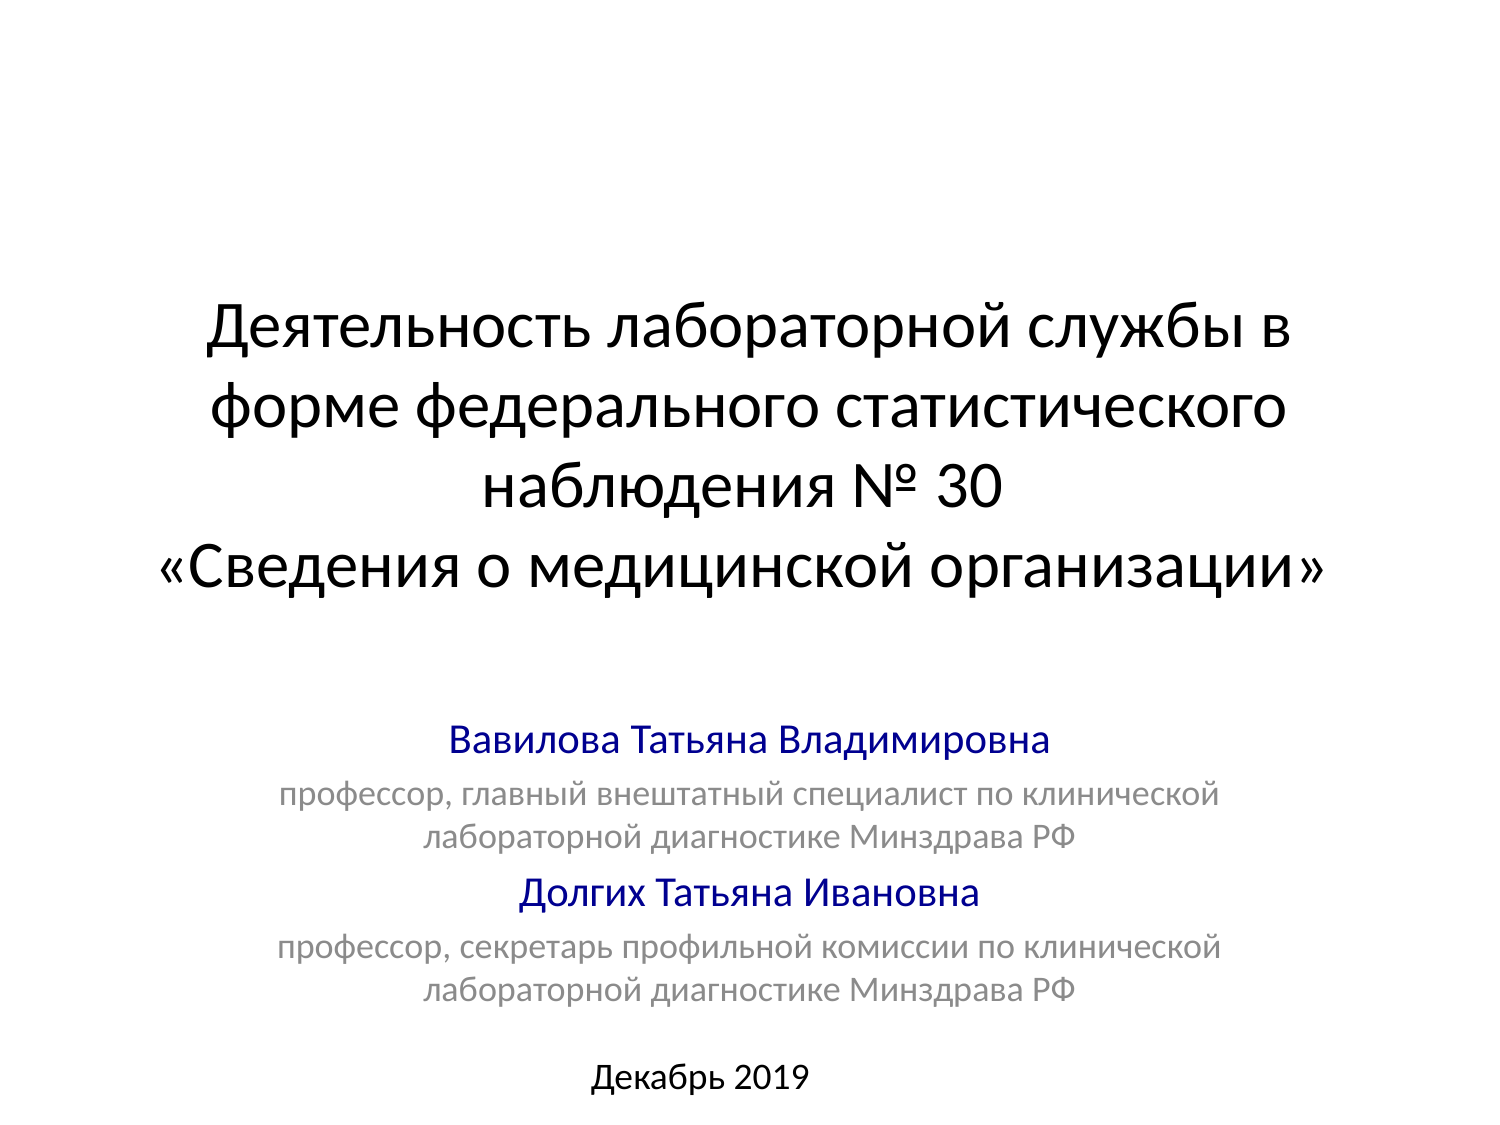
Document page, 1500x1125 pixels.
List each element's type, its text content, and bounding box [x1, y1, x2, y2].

text_box Декабрь 2019 [576, 1045, 825, 1105]
title Деятельность лабораторной службы в форме федерального статистического наблюдения № 30 «Сведения о медицинской организации» [112, 320, 1388, 562]
subtitle Вавилова Татьяна Владимировна профессор, главный внештатный специалист по клинической лабораторной диагностике Минздрава РФ Долгих Татьяна Ивановна профессор, секретарь профильной комиссии по клинической лабораторной диагностике Минздрава РФ [225, 703, 1275, 1020]
